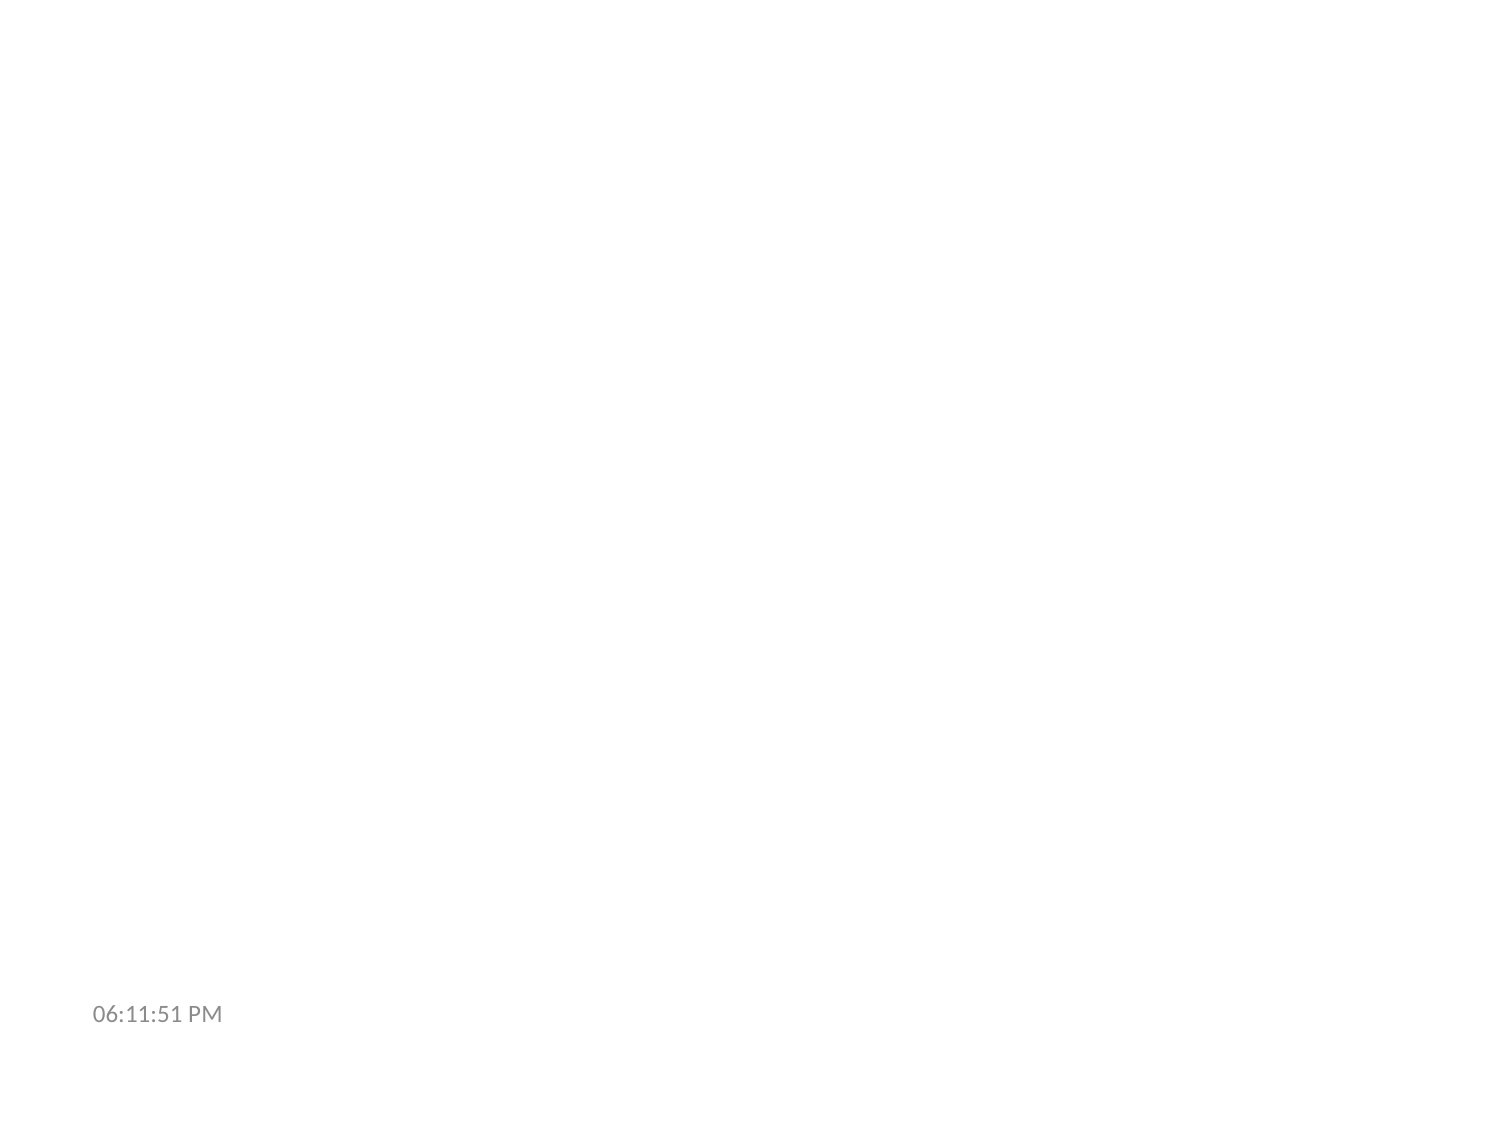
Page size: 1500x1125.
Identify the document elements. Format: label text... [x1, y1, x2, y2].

text_box 3:35:09 PM [77, 982, 428, 1043]
